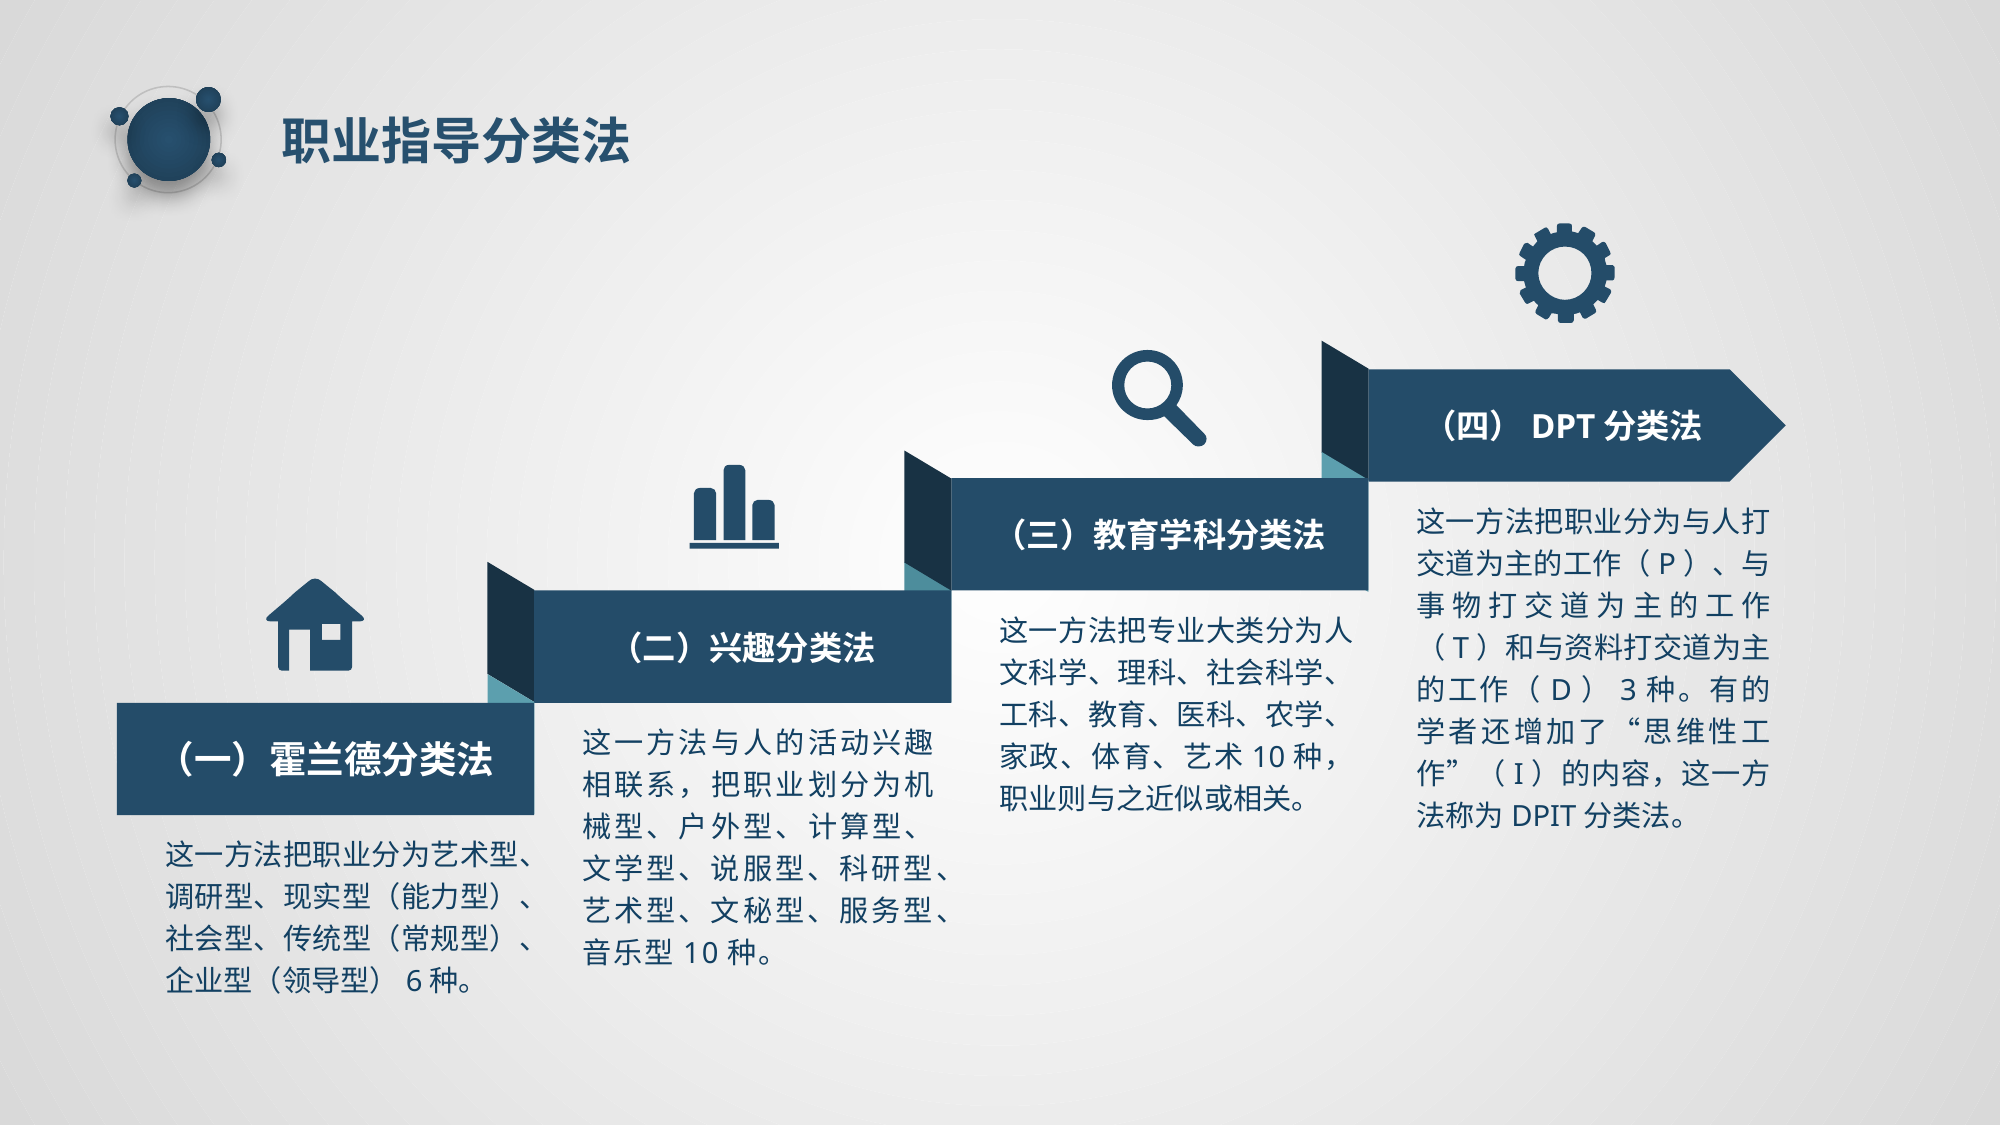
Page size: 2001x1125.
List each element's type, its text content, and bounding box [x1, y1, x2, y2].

text_box [1515, 223, 1615, 323]
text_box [116, 573, 535, 816]
text_box 这一方法把专业大类分为人文科学、理科、社会科学、工科、教育、医科、农学、家政、体育、艺术10种，职业则与之近似或相关。 [984, 592, 1369, 823]
text_box 这一方法把职业分为艺术型、调研型、现实型（能力型）、社会型、传统型（常规型）、企业型（领导型）6种。 [150, 816, 534, 1005]
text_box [110, 86, 226, 193]
text_box 职业指导分类法 [266, 101, 647, 177]
text_box 这一方法与人的活动兴趣相联系，把职业划分为机械型、户外型、计算型、文学型、说服型、科研型、艺术型、文秘型、服务型、音乐型10种。 [567, 703, 952, 977]
text_box 这一方法把职业分为与人打交道为主的工作（P）、与事物打交道为主的工作（T）和与资料打交道为主的工作（D）3种。有的学者还增加了“思维性工作”（I）的内容，这一方法称为DPIT分类法。 [1401, 482, 1786, 840]
text_box [1112, 349, 1207, 447]
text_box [1321, 340, 1786, 482]
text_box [904, 450, 1369, 592]
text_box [689, 464, 779, 549]
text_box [487, 422, 952, 703]
